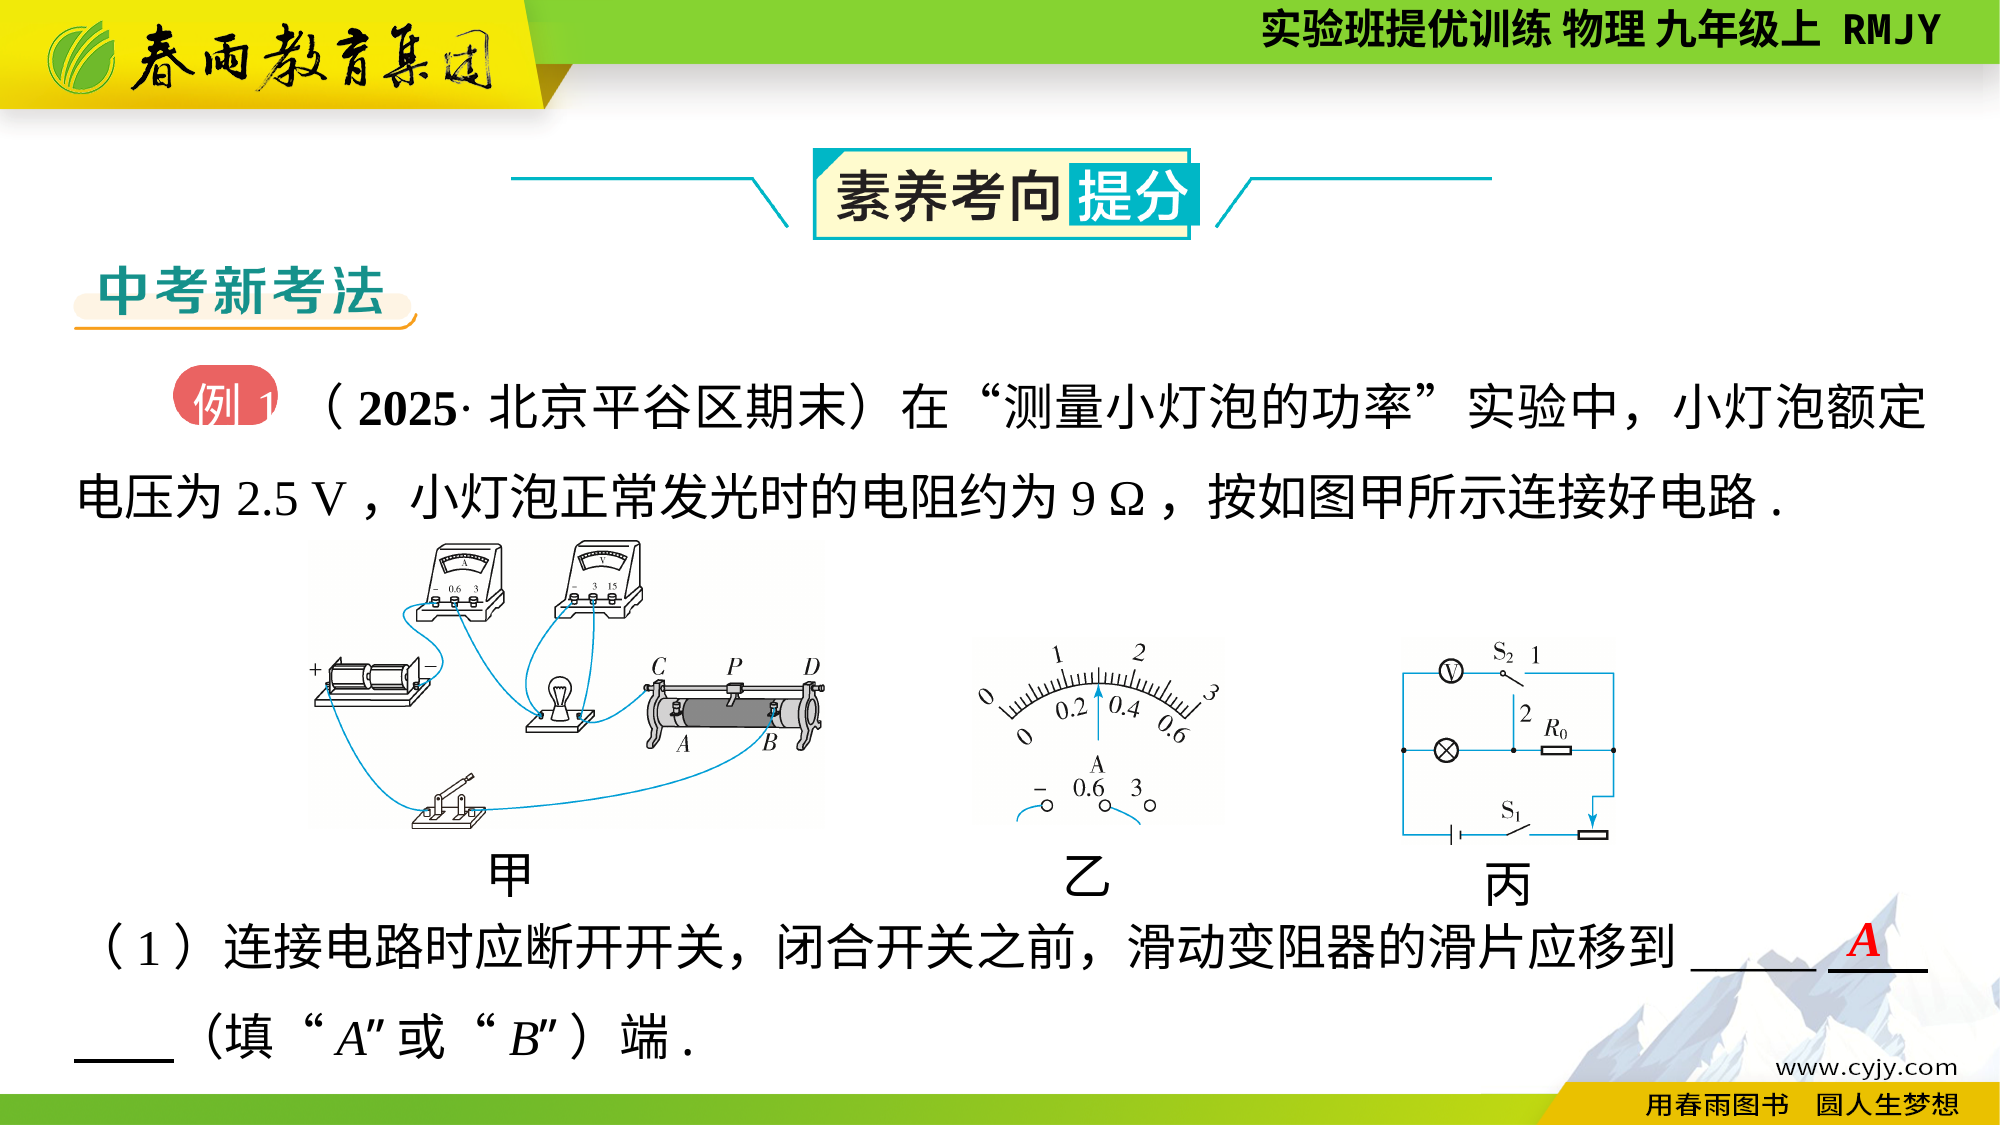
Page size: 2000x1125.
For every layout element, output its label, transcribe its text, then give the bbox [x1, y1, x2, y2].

text_box 甲 [471, 837, 551, 912]
list 例1（2025·北京平谷区期末）在“测量小灯泡的功率”实验中，小灯泡额定电压为2.5 V，小灯泡正常发光时的电阻约为9 Ω，按如图甲所示连接好电路. （1）连接电路时应断开开关，闭合开关之前，滑动变阻器的滑片应移到_____ （填“A”或“B”）端. [59, 338, 1944, 1069]
picture [0, 0, 2000, 1125]
text_box 乙 [1047, 833, 1128, 912]
text_box 丙 [1468, 853, 1549, 920]
text_box A [1834, 898, 1898, 974]
